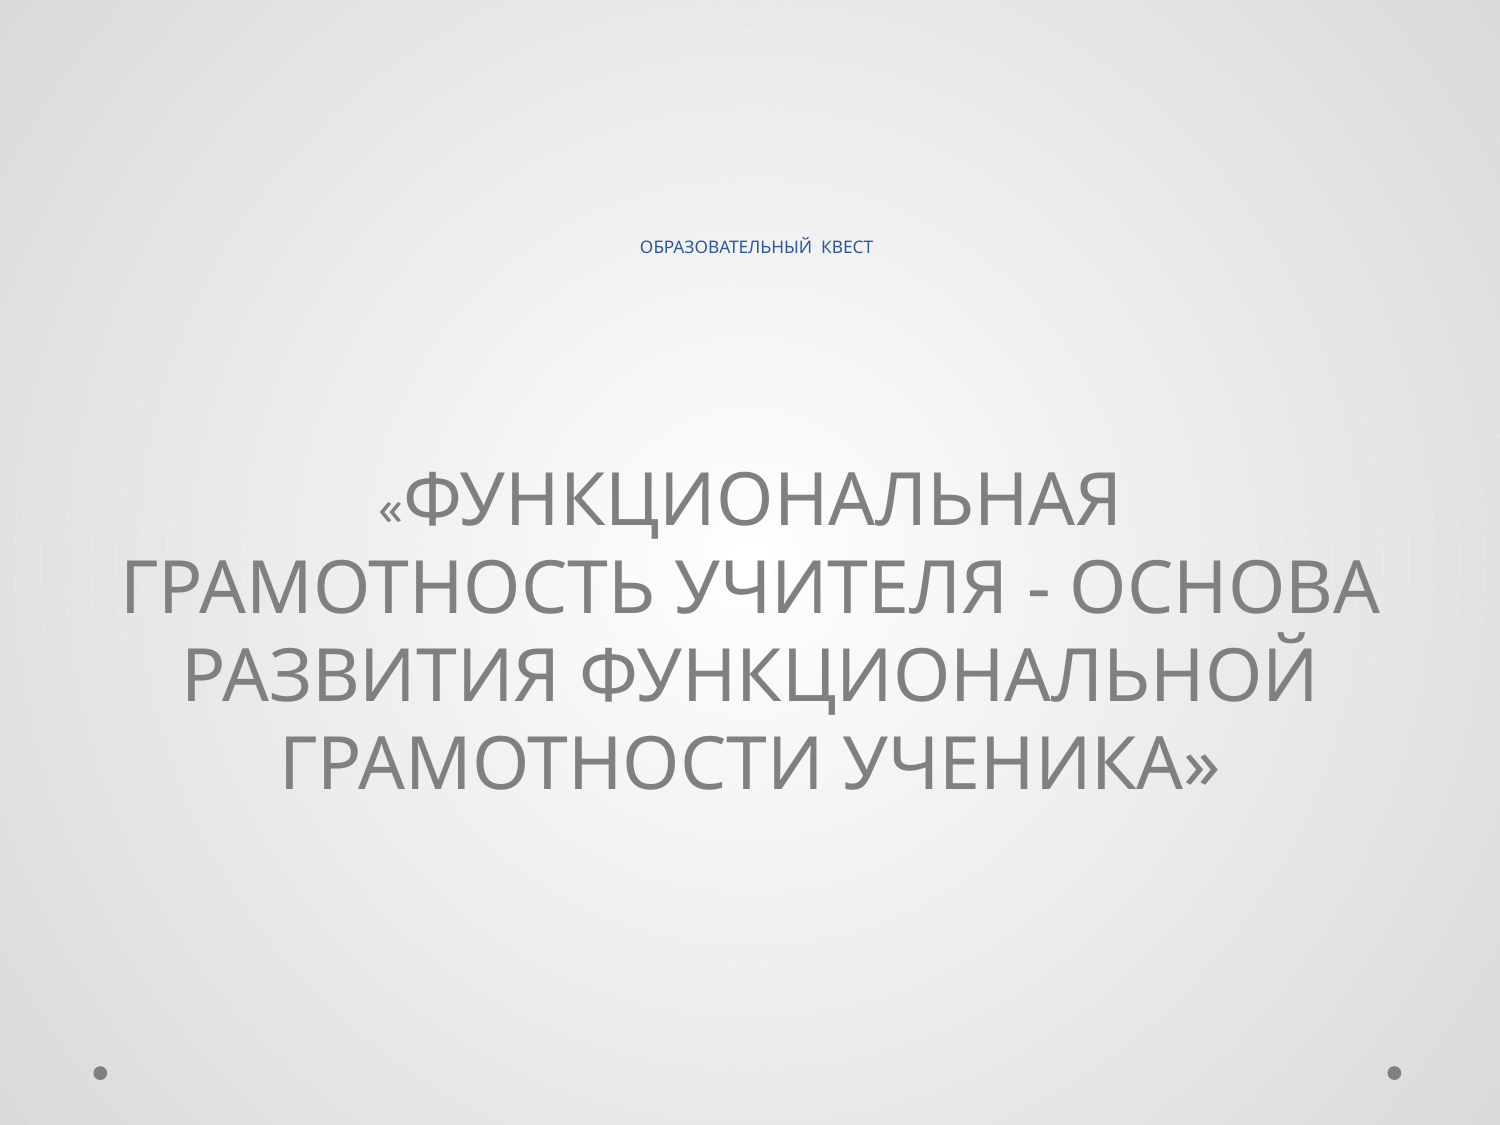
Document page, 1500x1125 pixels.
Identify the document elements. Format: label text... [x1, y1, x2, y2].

list «ФУНКЦИОНАЛЬНАЯ ГРАМОТНОСТЬ УЧИТЕЛЯ - ОСНОВА РАЗВИТИЯ ФУНКЦИОНАЛЬНОЙ ГРАМОТНОСТИ УЧЕНИКА» [100, 444, 1402, 828]
title ОБРАЗОВАТЕЛЬНЫЙ КВЕСТ [88, 78, 1425, 386]
